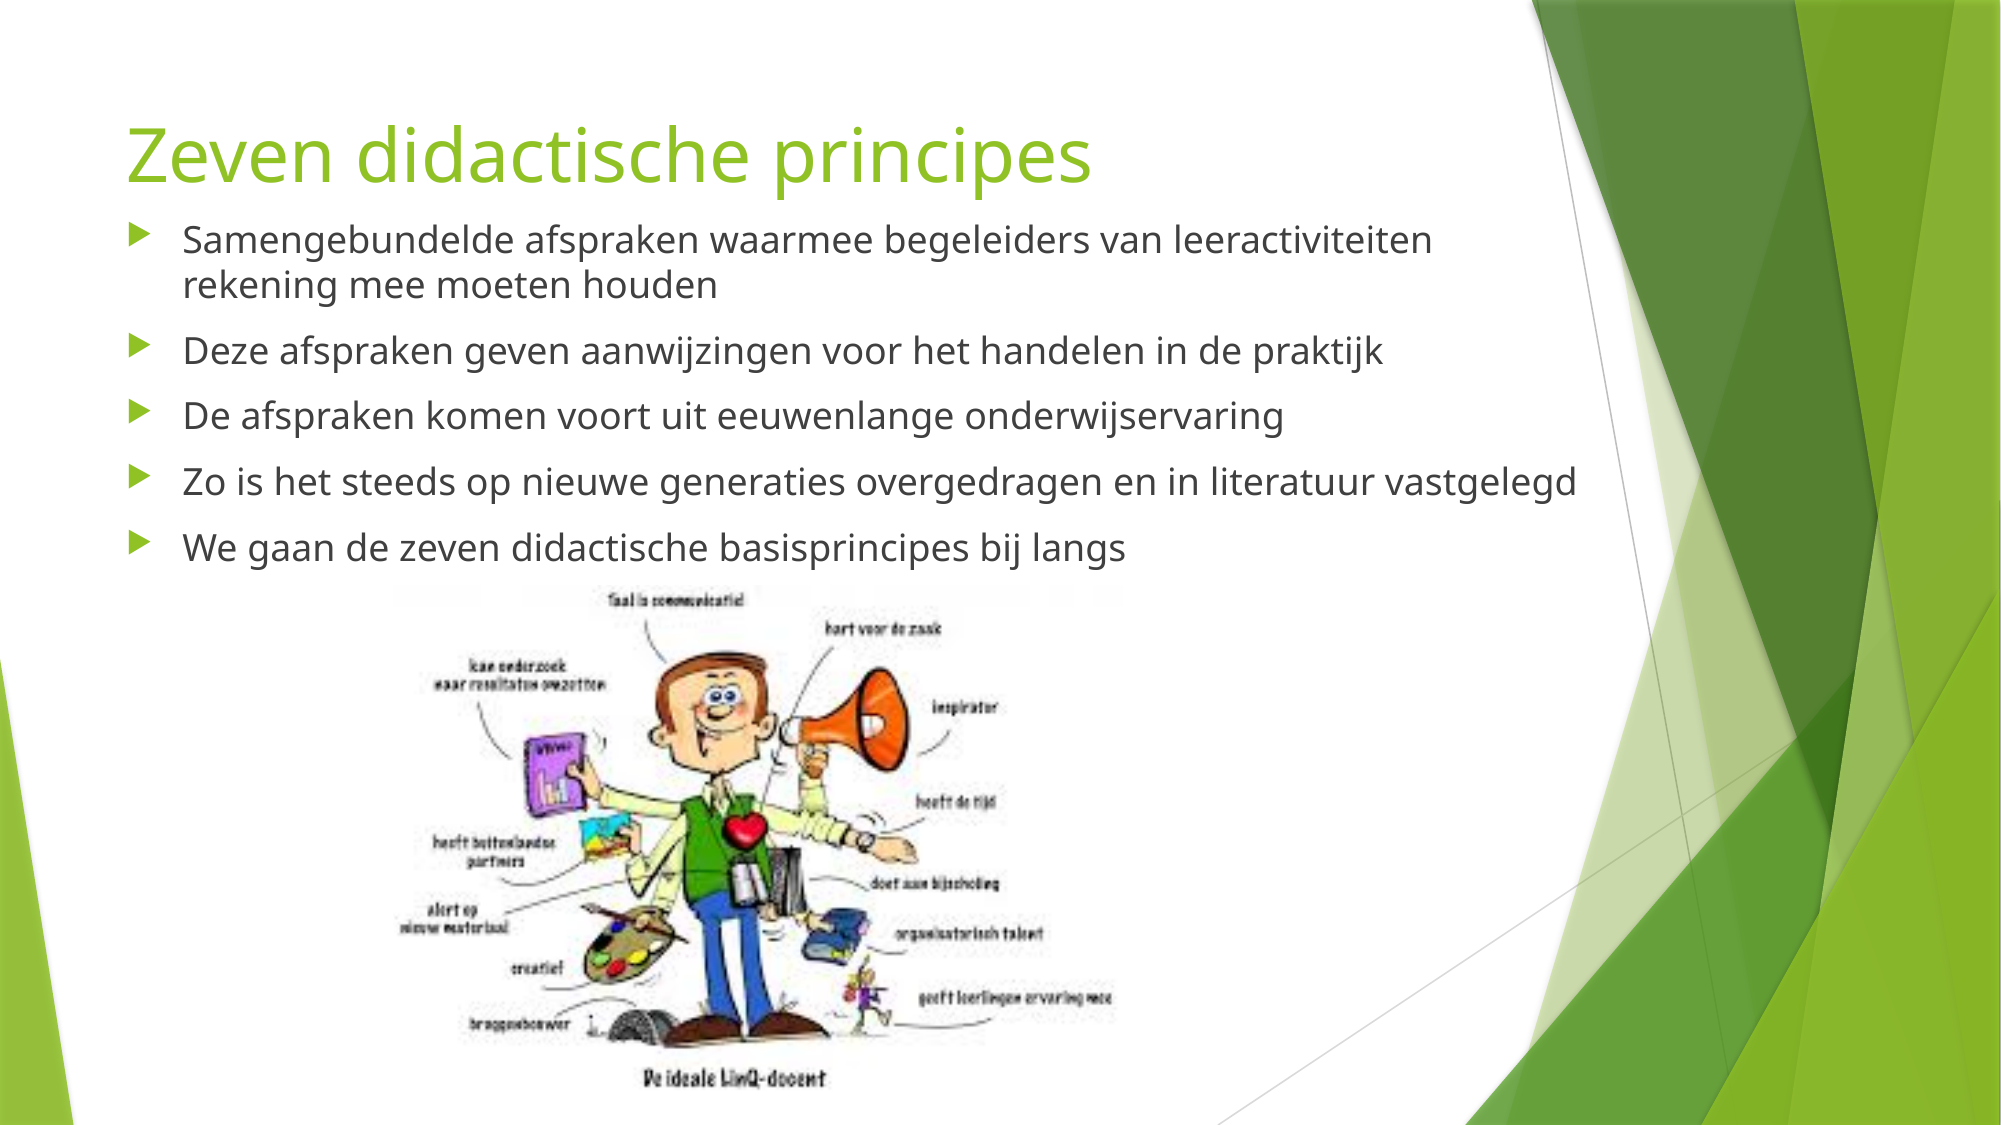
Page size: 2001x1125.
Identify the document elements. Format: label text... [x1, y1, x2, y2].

picture [393, 585, 1124, 1105]
title Zeven didactische principes [111, 99, 1522, 208]
list Samengebundelde afspraken waarmee begeleiders van leeractiviteiten rekening mee moeten houden Deze afspraken geven aanwijzingen voor het handelen in de praktijk De afspraken komen voort uit eeuwenlange onderwijservaring Zo is het steeds op nieuwe generaties overgedragen en in literatuur vastgelegd We gaan de zeven didactische basisprincipes bij langs [111, 208, 1603, 845]
